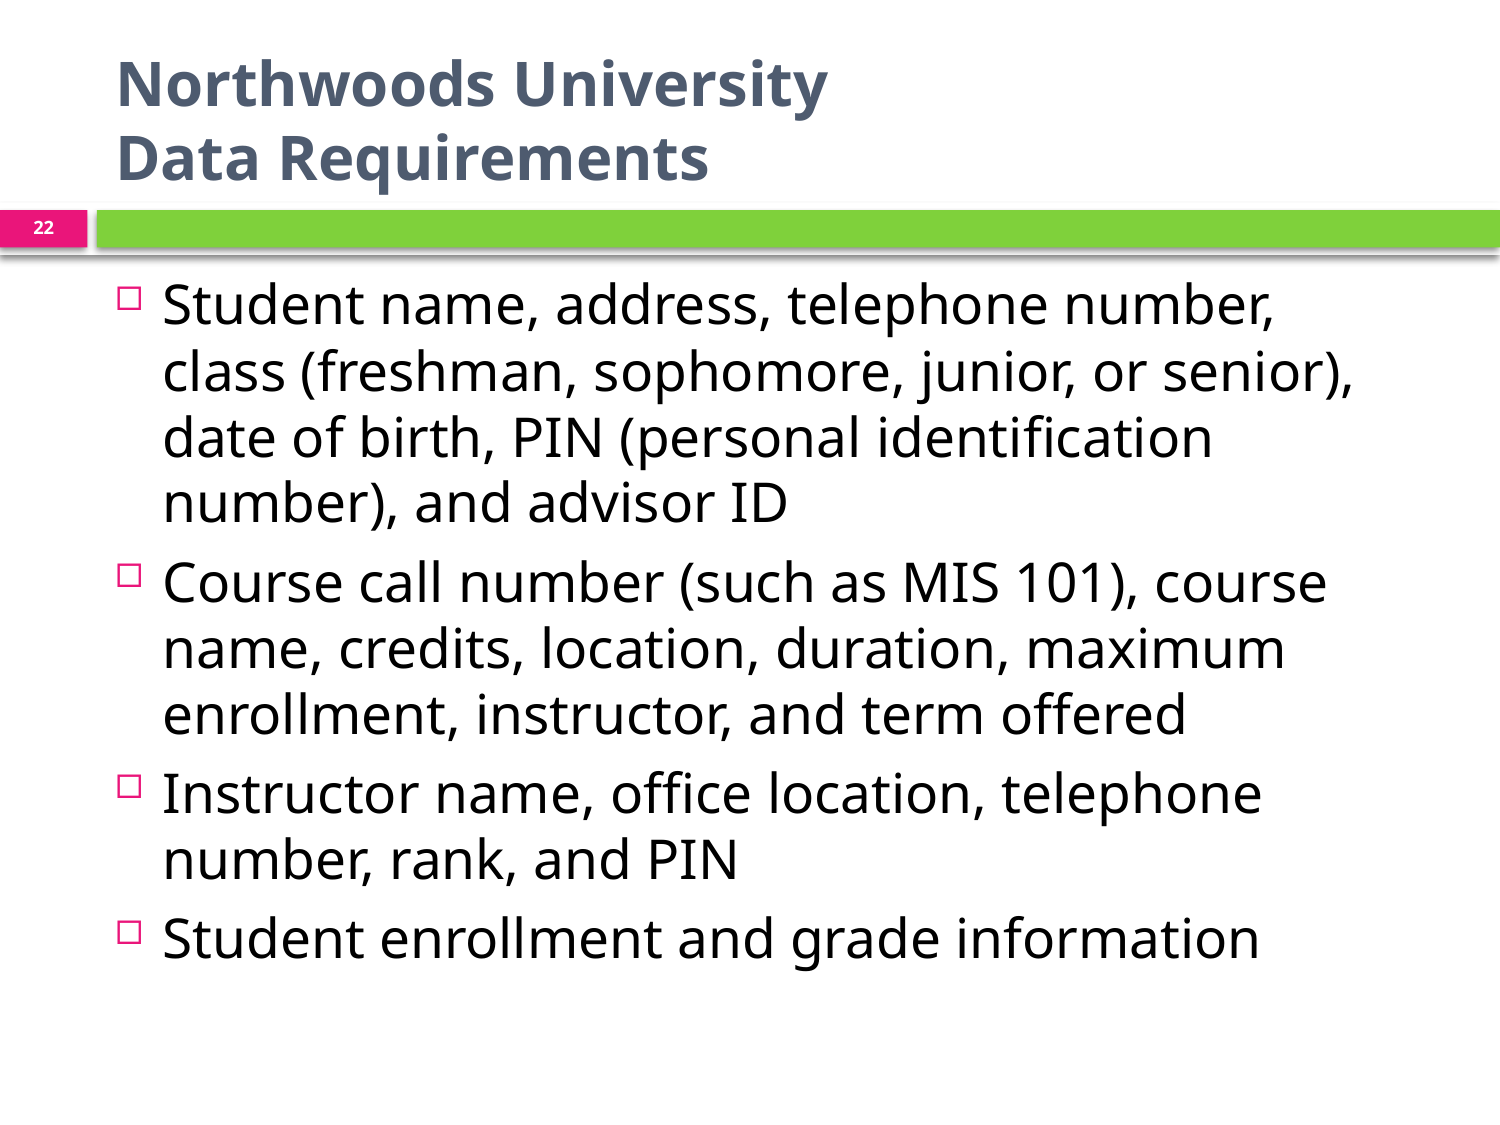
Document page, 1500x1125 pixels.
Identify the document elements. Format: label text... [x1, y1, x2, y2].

slide_number 22 [0, 208, 88, 249]
list Student name, address, telephone number, class (freshman, sophomore, junior, or senior), date of birth, PIN (personal identification number), and advisor ID Course call number (such as MIS 101), course name, credits, location, duration, maximum enrollment, instructor, and term offered Instructor name, office location, telephone number, rank, and PIN Student enrollment and grade information [99, 262, 1400, 988]
title Northwoods University Data Requirements [100, 37, 1438, 200]
